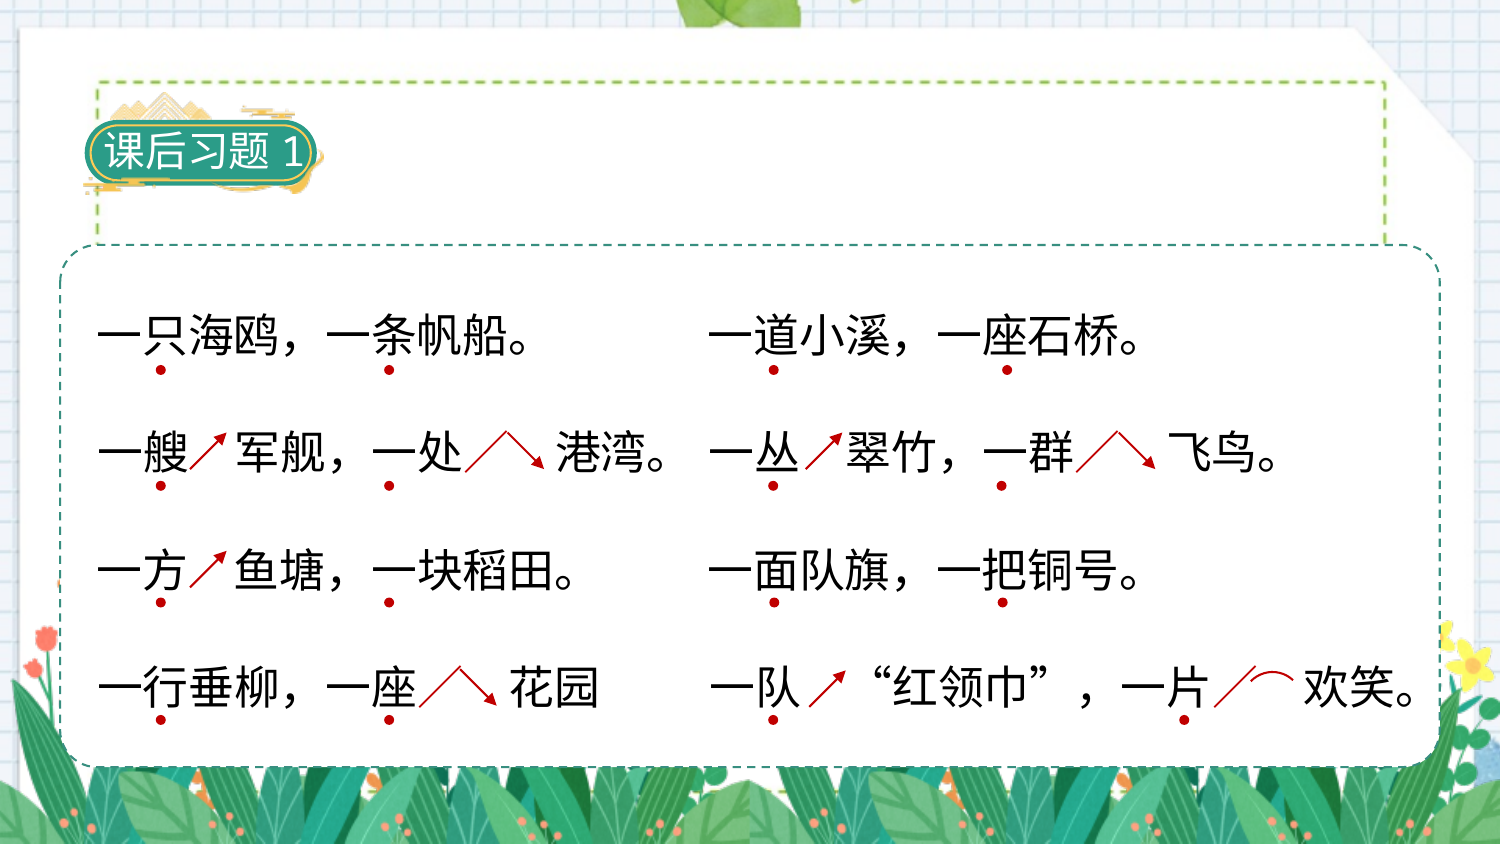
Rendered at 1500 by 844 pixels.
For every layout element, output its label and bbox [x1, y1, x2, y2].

text_box [155, 488, 167, 492]
text_box [767, 370, 780, 377]
text_box [383, 488, 395, 492]
text_box [767, 488, 779, 492]
picture [0, 0, 1500, 844]
text_box [59, 243, 1441, 566]
text_box [83, 92, 324, 195]
text_box [78, 533, 1184, 605]
text_box [79, 416, 1322, 488]
text_box [154, 370, 167, 377]
text_box [1001, 370, 1014, 377]
text_box [78, 298, 1184, 370]
text_box [79, 651, 1461, 723]
text_box [383, 370, 396, 377]
text_box [996, 488, 1008, 492]
